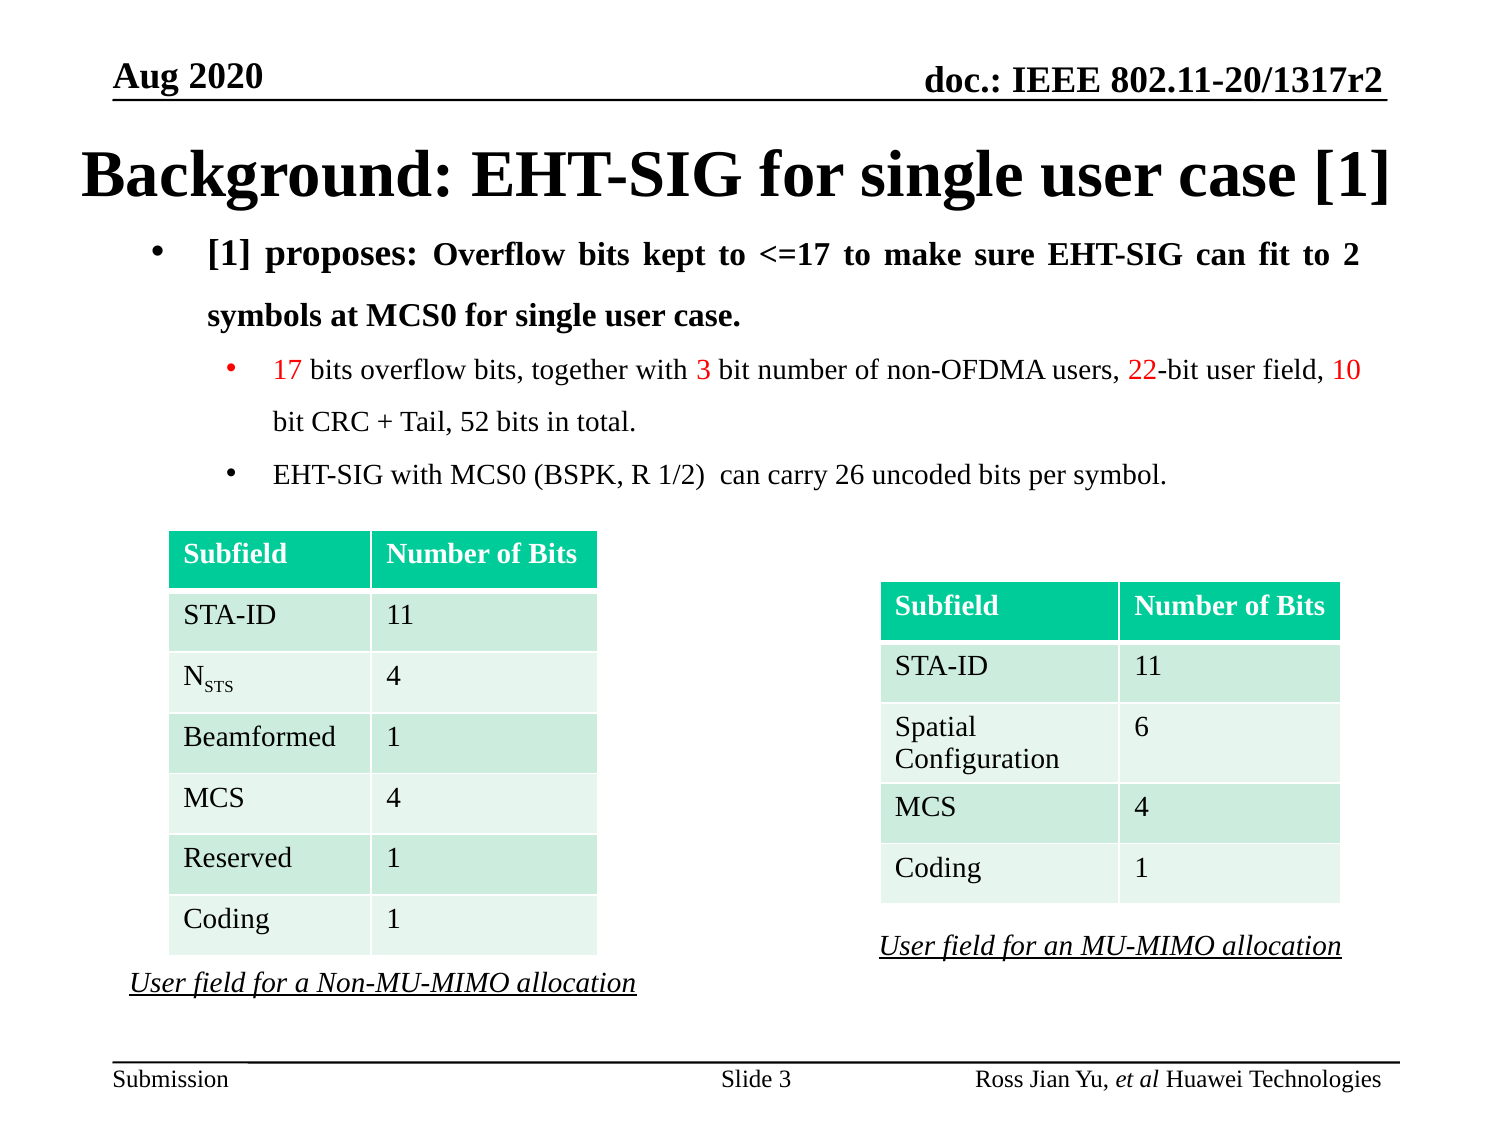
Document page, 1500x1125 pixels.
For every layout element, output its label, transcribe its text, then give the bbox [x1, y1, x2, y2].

slide_number Slide 3 [712, 1061, 800, 1093]
text_box User field for an MU-MIMO allocation [863, 918, 1358, 969]
table_cell 1 [372, 835, 597, 894]
title Background: EHT-SIG for single user case [1] [62, 125, 1413, 214]
table_cell 1 [372, 896, 597, 955]
table_cell 11 [1120, 645, 1340, 702]
table_cell STA-ID [169, 594, 370, 651]
table_header Subfield [881, 582, 1118, 640]
table_cell Coding [169, 896, 370, 955]
table_cell MCS [169, 774, 370, 833]
table_cell 4 [1120, 784, 1340, 843]
table_cell 4 [372, 653, 597, 712]
text_box User field for a Non-MU-MIMO allocation [114, 955, 652, 1006]
table_cell NSTS [169, 653, 370, 712]
table_cell Beamformed [169, 714, 370, 773]
table_cell Coding [881, 844, 1118, 903]
table_cell 1 [372, 714, 597, 773]
table_cell STA-ID [881, 645, 1118, 702]
table_cell 1 [1120, 844, 1340, 903]
table_cell Spatial Configuration [881, 704, 1118, 782]
table_header Number of Bits [1120, 582, 1340, 640]
table_cell 11 [372, 594, 597, 651]
table_cell MCS [881, 784, 1118, 843]
table_header Subfield [169, 531, 370, 588]
table_cell Reserved [169, 835, 370, 894]
list [1] proposes: Overflow bits kept to <=17 to make sure EHT-SIG can fit to 2 symbols at MCS0 for single user case. 17 bits overflow bits, together with 3 bit number of non-OFDMA users, 22-bit user field, 10 bit CRC + Tail, 52 bits in total. EHT-SIG with MCS0 (BSPK, R 1/2) can carry 26 uncoded bits per symbol. [135, 214, 1377, 1007]
table_cell 6 [1120, 704, 1340, 782]
table_header Number of Bits [372, 531, 597, 588]
table_cell 4 [372, 774, 597, 833]
